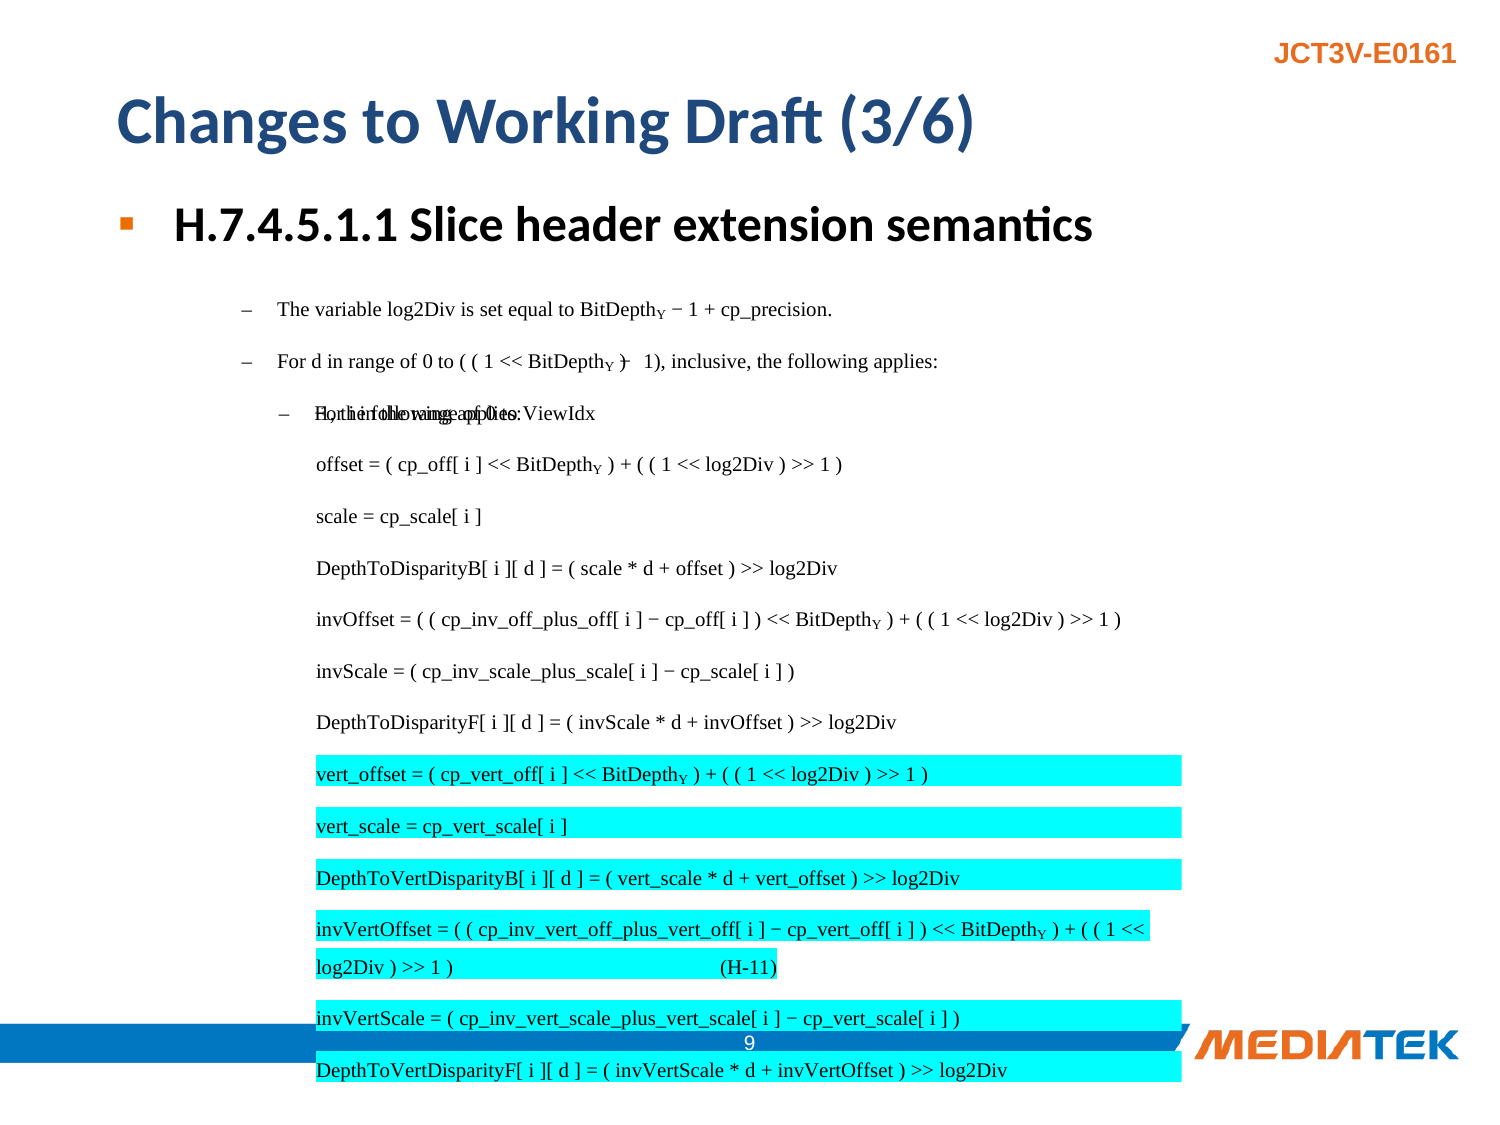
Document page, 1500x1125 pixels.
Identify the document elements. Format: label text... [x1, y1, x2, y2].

title Changes to Working Draft (3/6) [101, 62, 1425, 172]
list H.7.4.5.1.1 Slice header extension semantics [102, 184, 1425, 998]
picture [0, 275, 1459, 1089]
